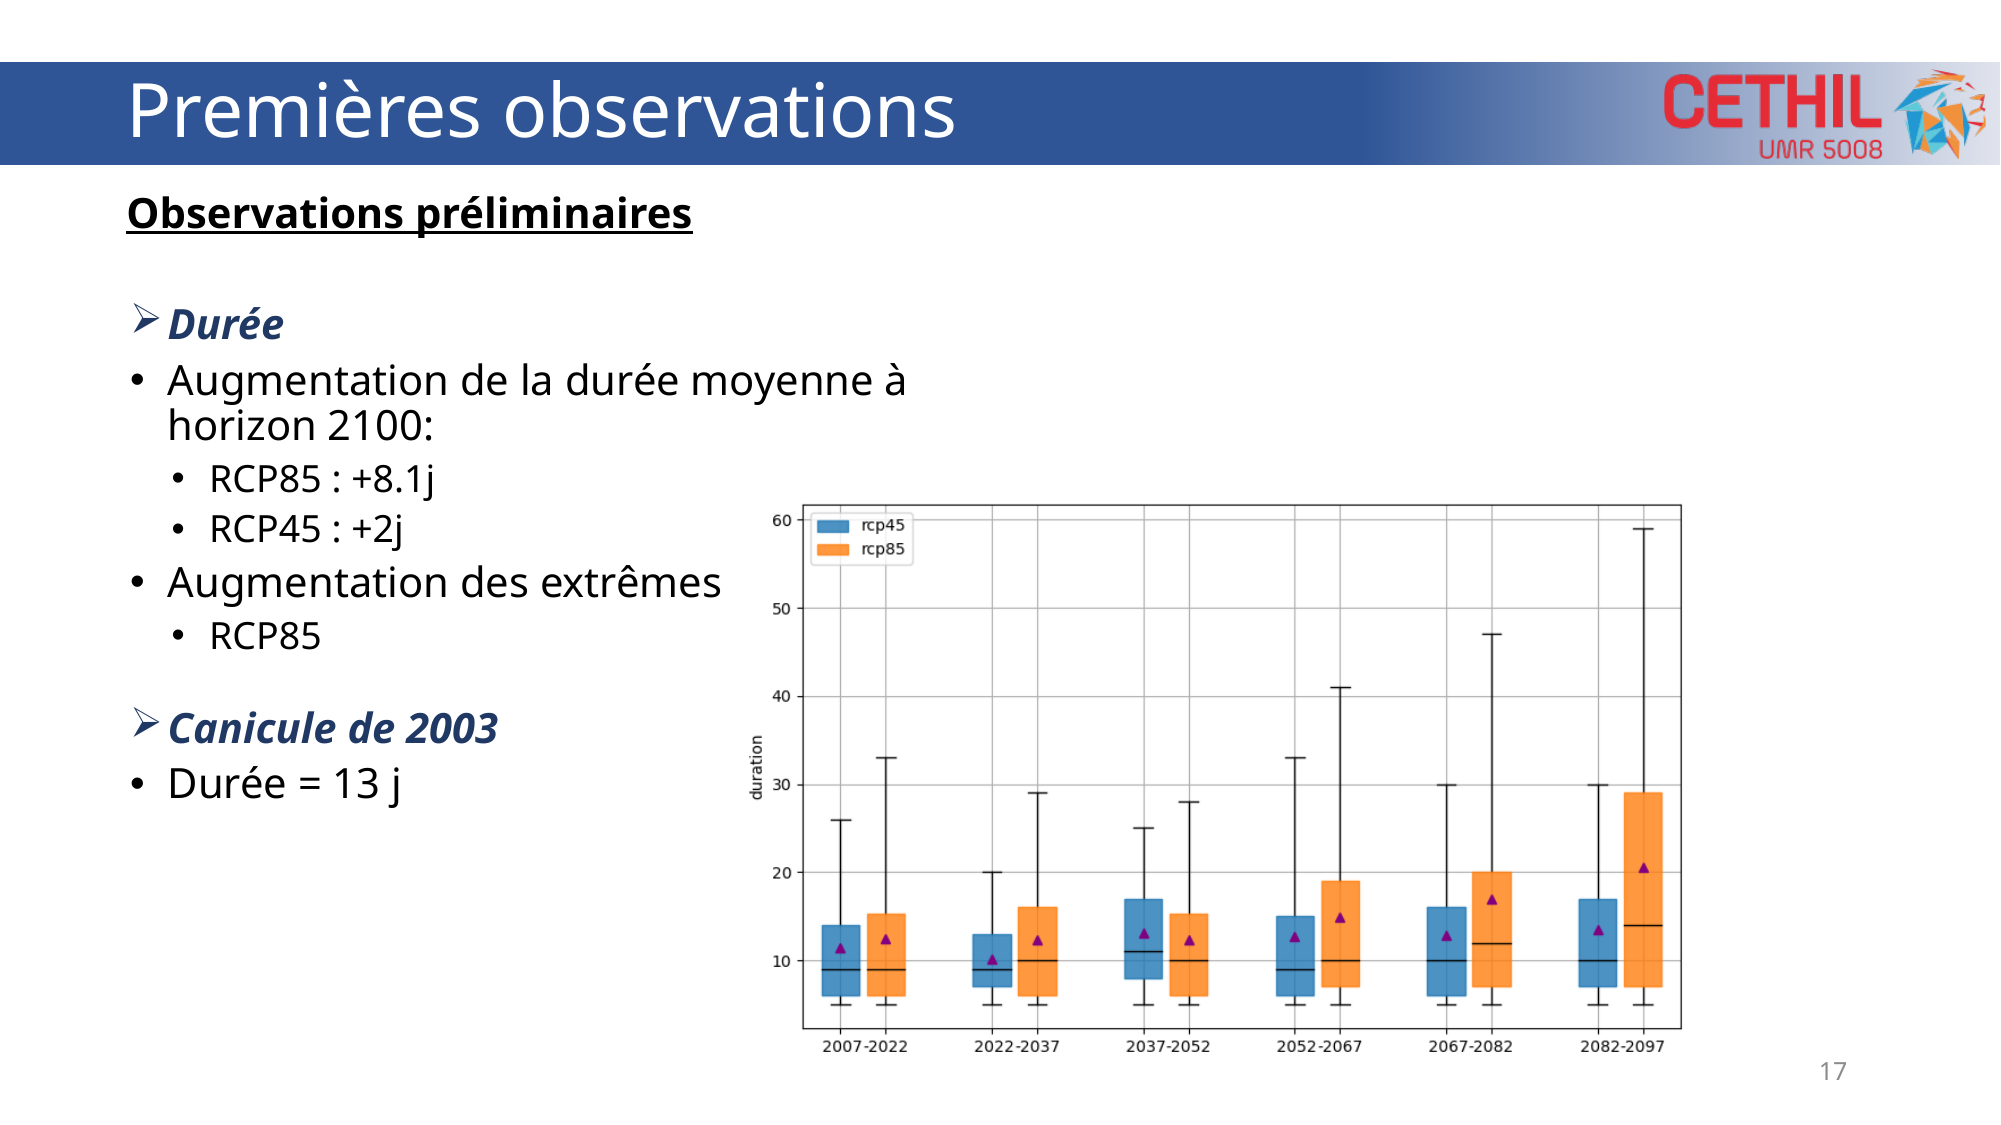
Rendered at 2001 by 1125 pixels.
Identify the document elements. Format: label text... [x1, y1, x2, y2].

list Observations préliminaires [111, 184, 1935, 267]
list Durée Augmentation de la durée moyenne à horizon 2100: RCP85 : +8.1j RCP45 : +2j Augmentation des extrêmes RCP85 Canicule de 2003 Durée = 13 j [111, 296, 961, 1014]
picture [661, 423, 1794, 1103]
title Premières observations [111, 42, 1937, 185]
slide_number 17 [1794, 1042, 1863, 1103]
